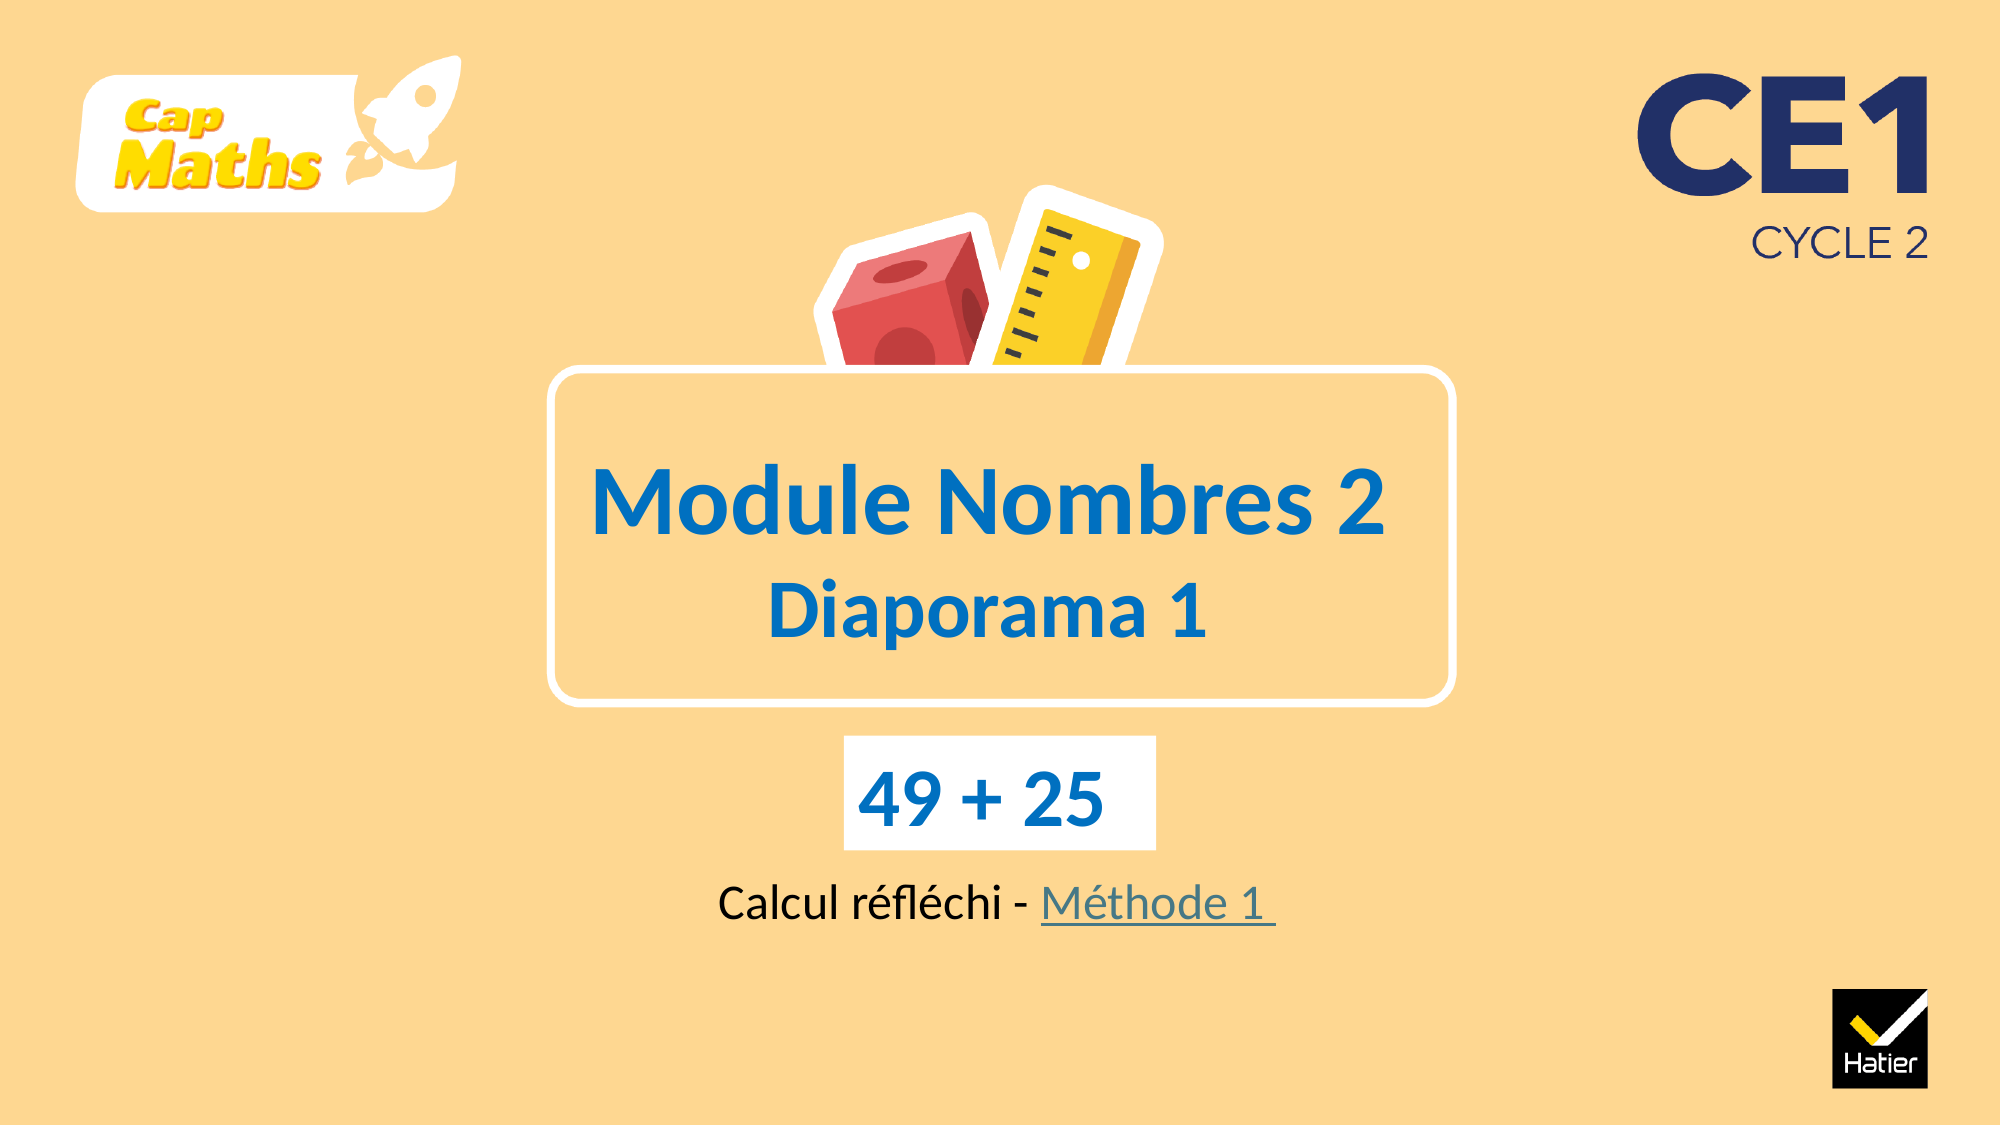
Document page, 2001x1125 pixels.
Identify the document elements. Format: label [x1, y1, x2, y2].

list [0, 0, 2000, 1125]
